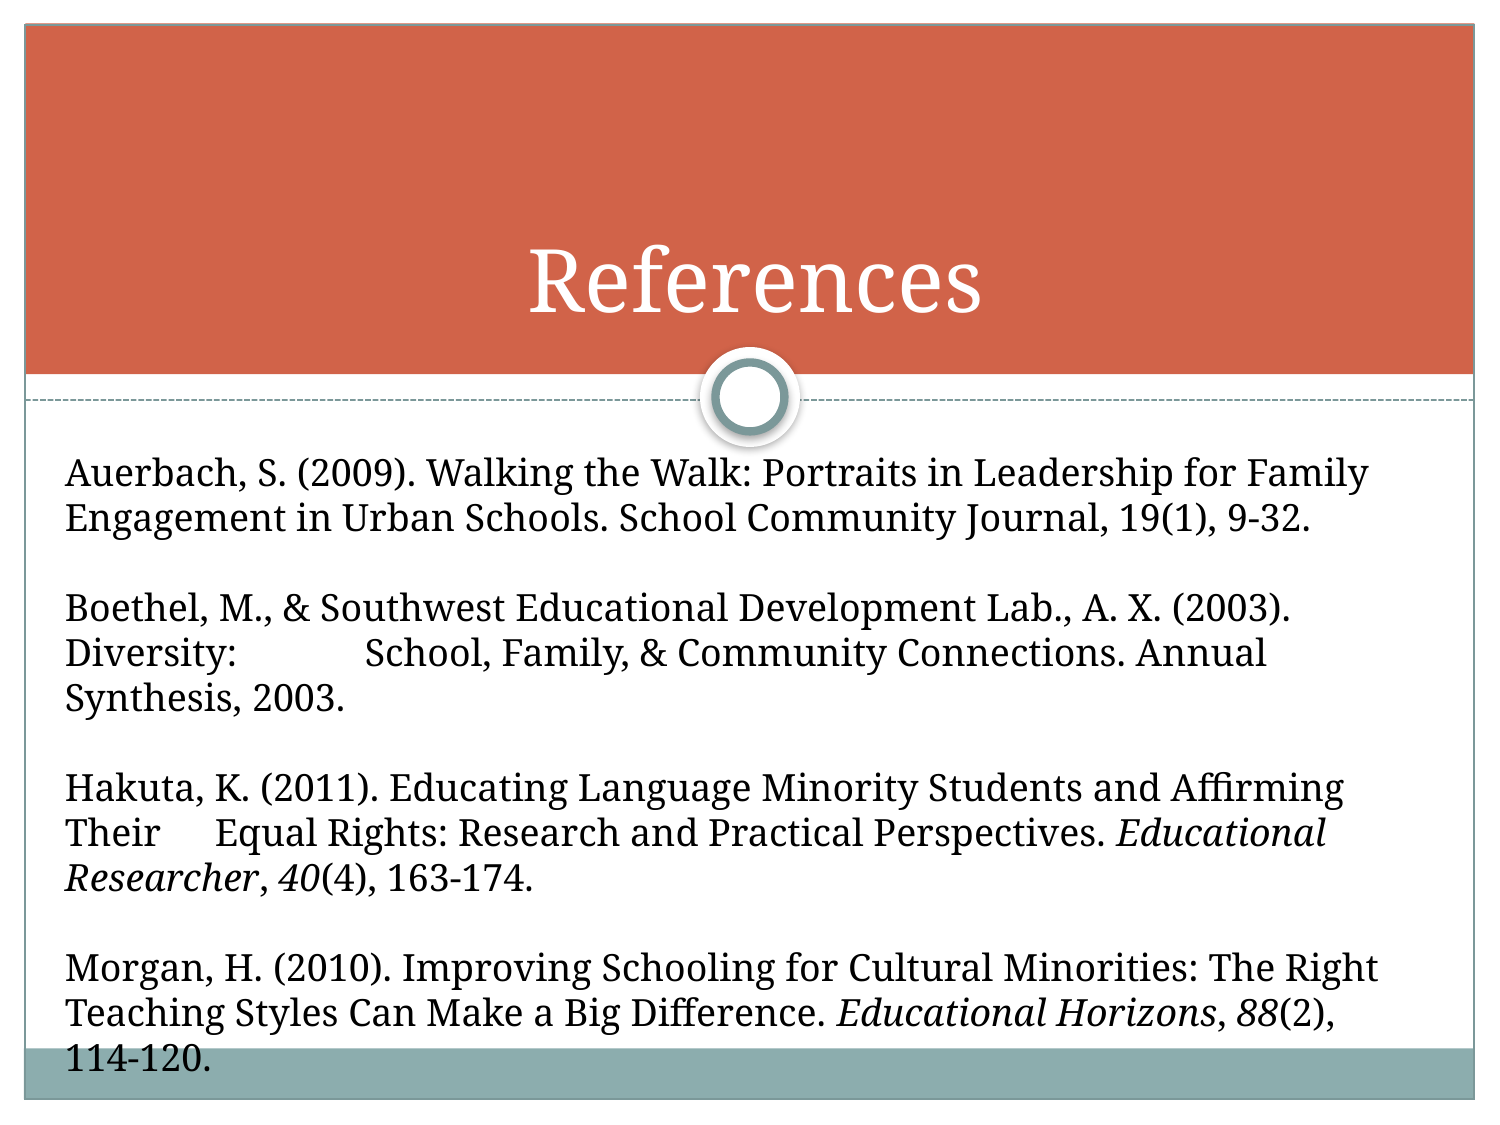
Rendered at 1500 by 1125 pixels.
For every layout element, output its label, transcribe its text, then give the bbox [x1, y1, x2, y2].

title References [118, 87, 1394, 338]
text_box Auerbach, S. (2009). Walking the Walk: Portraits in Leadership for Family Engagement in Urban Schools. School Community Journal, 19(1), 9-32. Boethel, M., & Southwest Educational Development Lab., A. X. (2003). Diversity: School, Family, & Community Connections. Annual Synthesis, 2003. Hakuta, K. (2011). Educating Language Minority Students and Affirming Their Equal Rights: Research and Practical Perspectives. Educational Researcher, 40(4), 163-174. Morgan, H. (2010). Improving Schooling for Cultural Minorities: The Right Teaching Styles Can Make a Big Difference. Educational Horizons, 88(2), 114-120. [50, 441, 1450, 1125]
